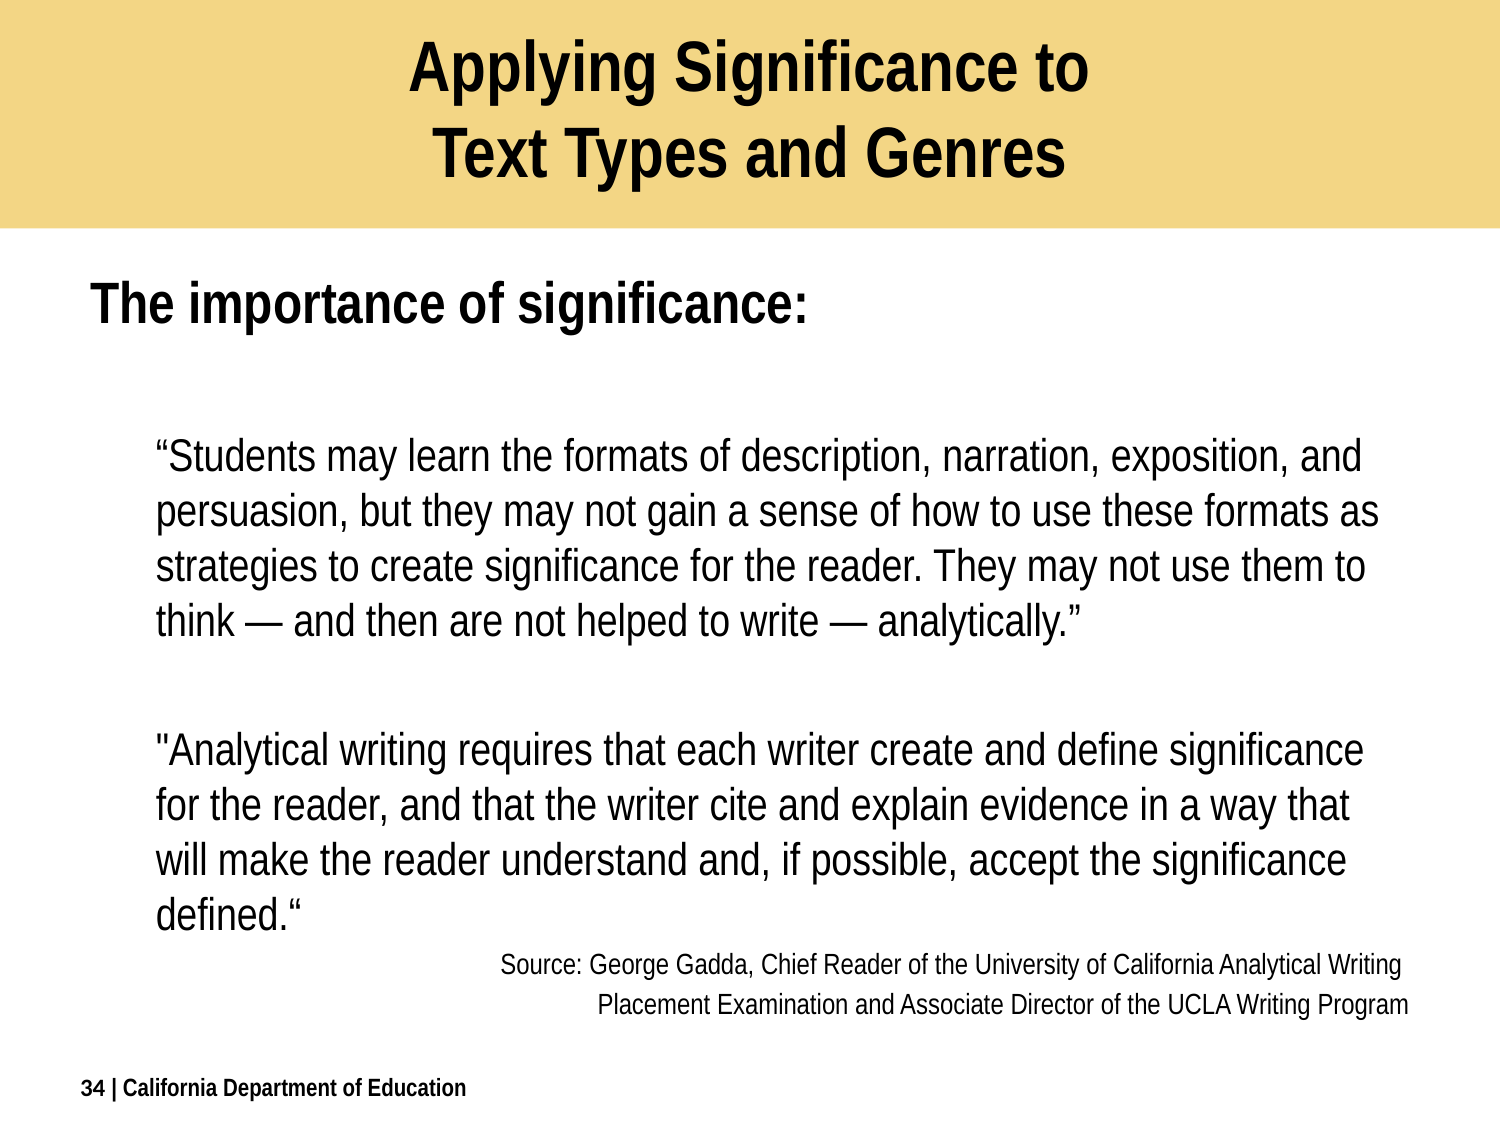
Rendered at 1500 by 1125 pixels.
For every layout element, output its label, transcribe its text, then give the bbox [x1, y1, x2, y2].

footer | California Department of Education [121, 1064, 699, 1124]
title Applying Significance to Text Types and Genres [0, 11, 1500, 200]
list The importance of significance: “Students may learn the formats of description, narration, exposition, and persuasion, but they may not gain a sense of how to use these formats as strategies to create significance for the reader. They may not use them to think — and then are not helped to write — analytically.” "Analytical writing requires that each writer create and define significance for the reader, and that the writer cite and explain evidence in a way that will make the reader understand and, if possible, accept the significance defined.“ Source: George Gadda, Chief Reader of the University of California Analytical Writing Placement Examination and Associate Director of the UCLA Writing Program [75, 257, 1425, 1061]
slide_number 34 [55, 1064, 121, 1124]
